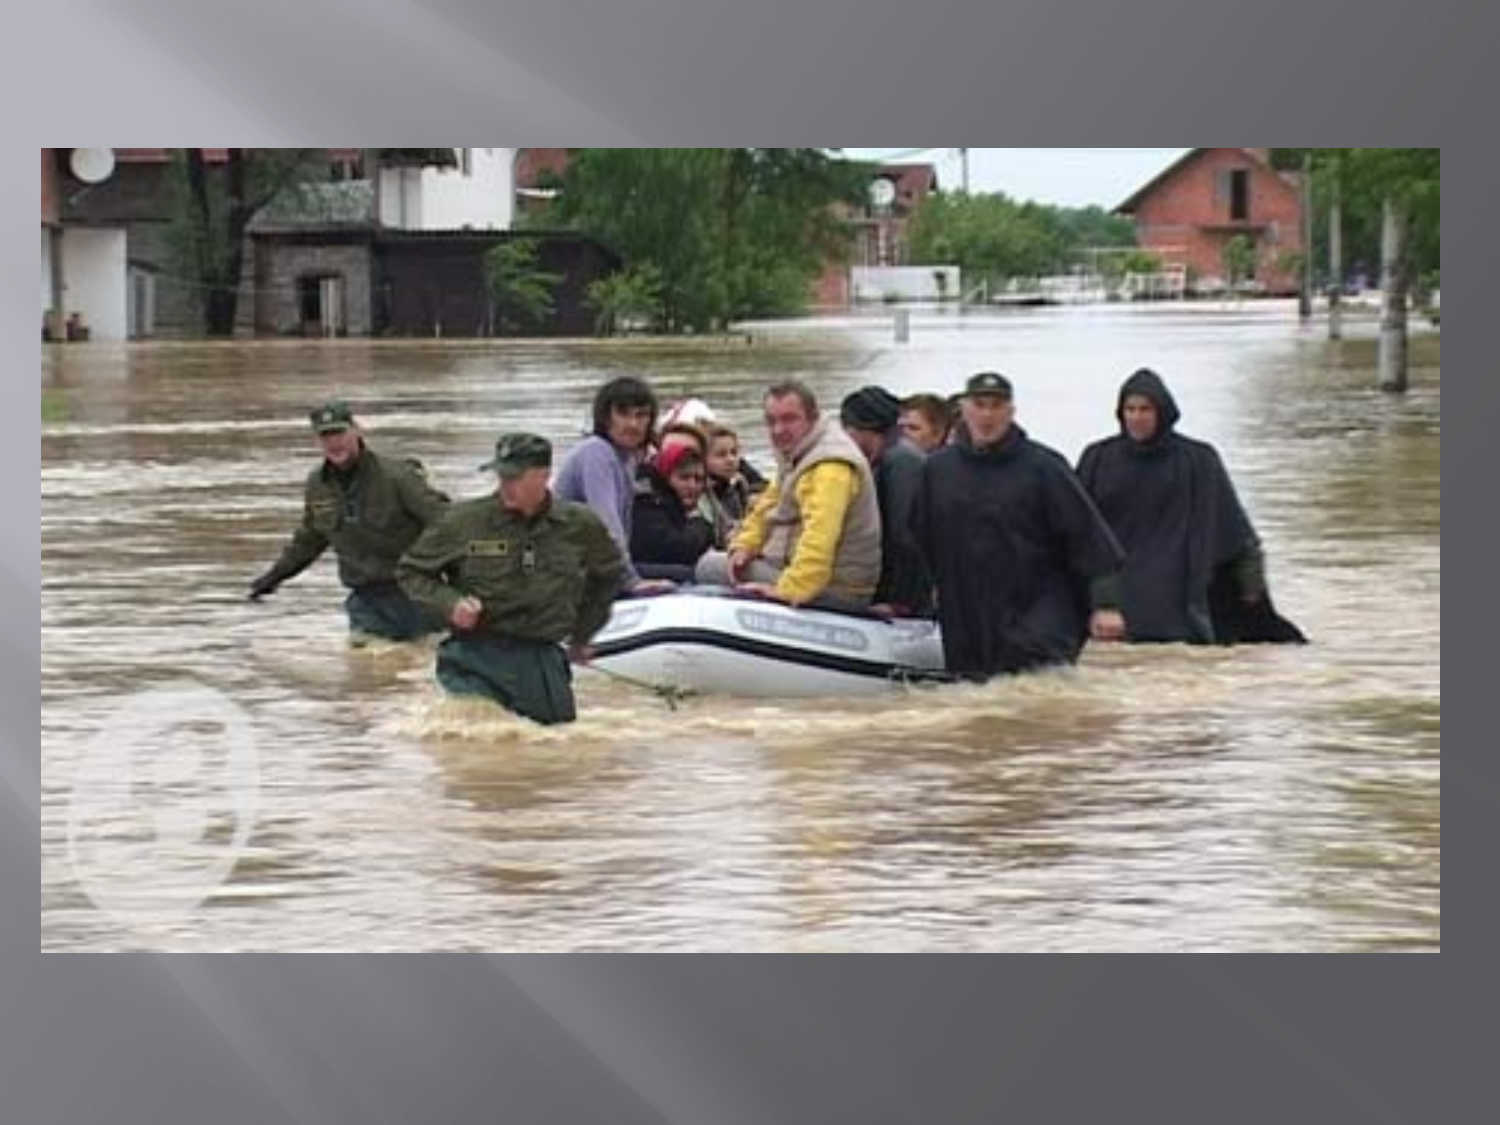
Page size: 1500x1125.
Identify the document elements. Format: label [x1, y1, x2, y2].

list [41, 148, 1440, 953]
